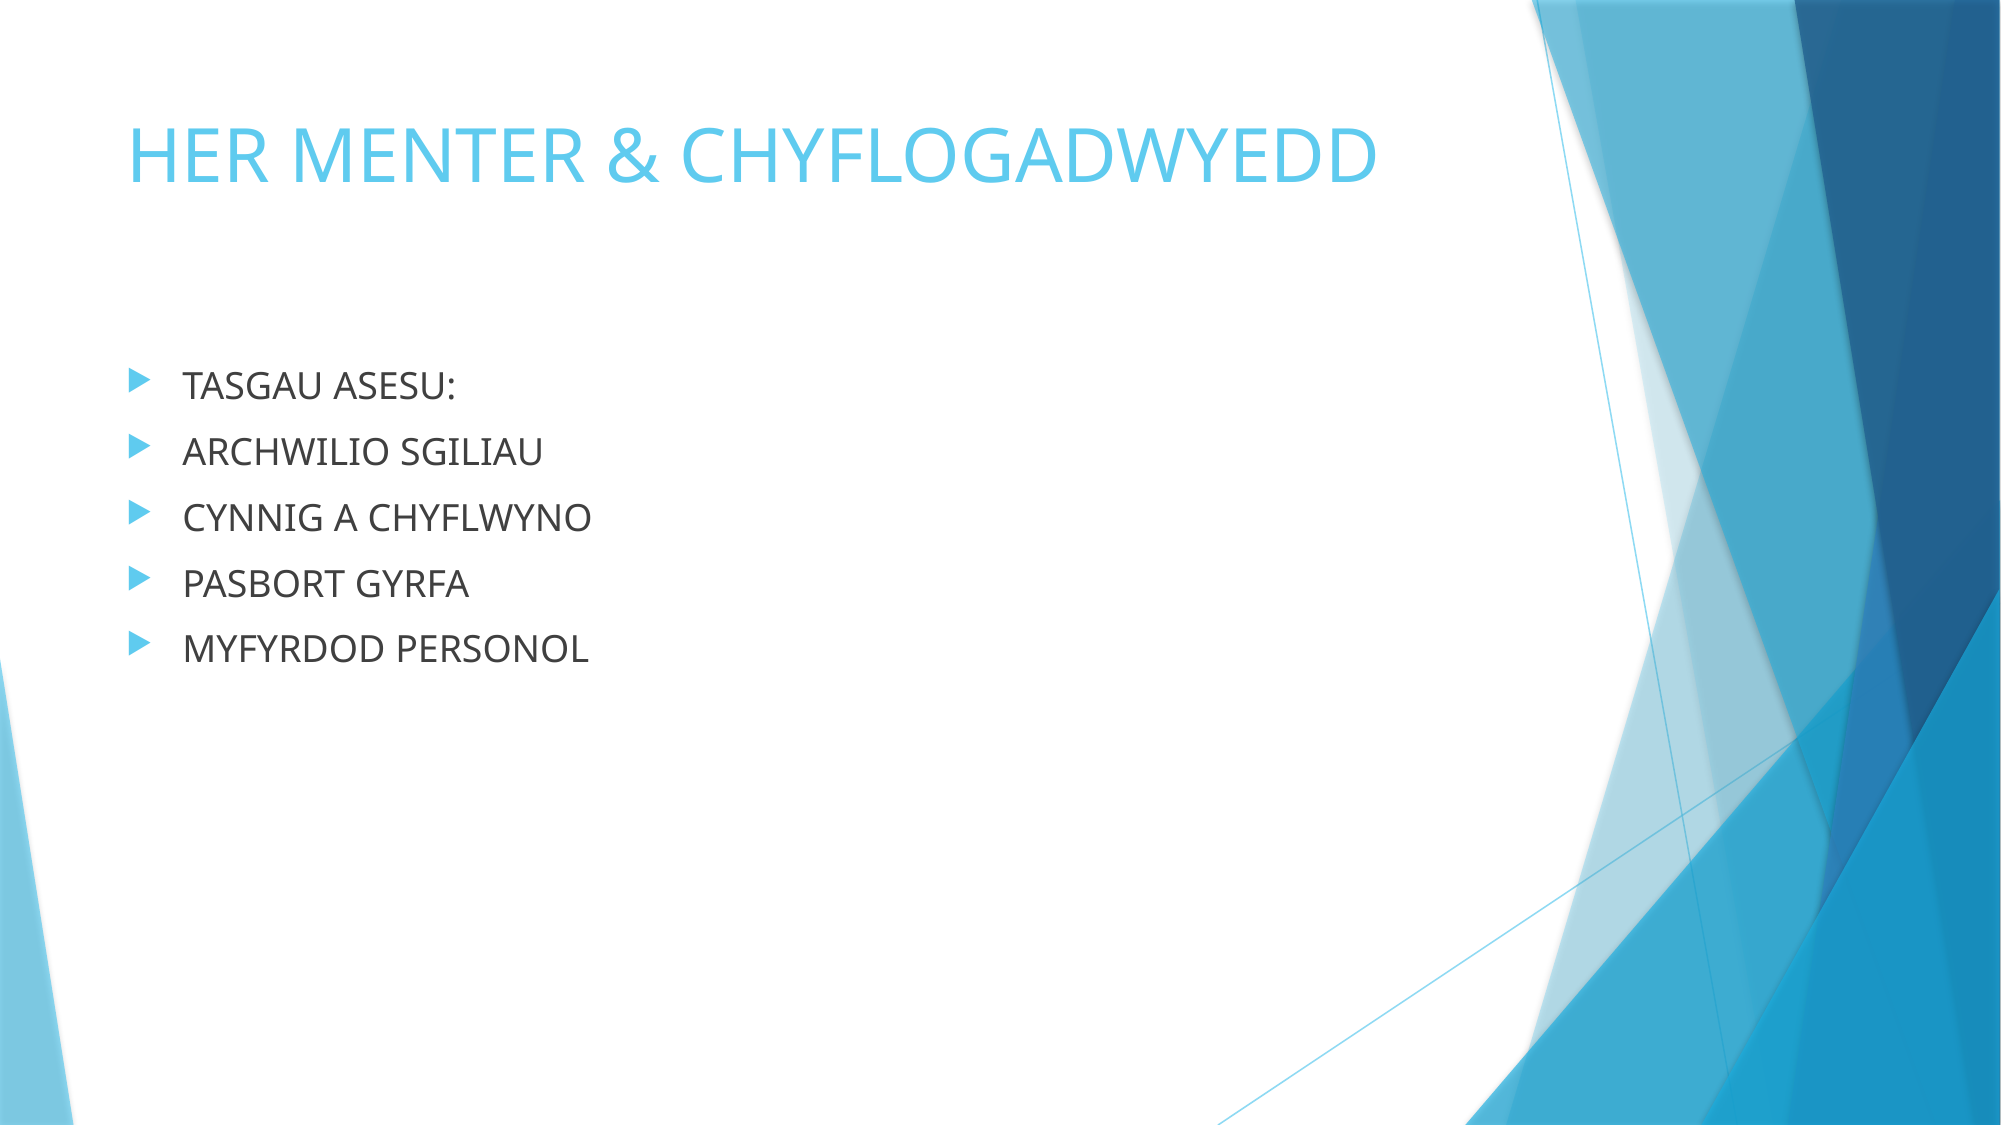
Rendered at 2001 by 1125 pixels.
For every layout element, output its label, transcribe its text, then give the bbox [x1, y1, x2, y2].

title HER MENTER & CHYFLOGADWYEDD [111, 99, 1522, 317]
list TASGAU ASESU: ARCHWILIO SGILIAU CYNNIG A CHYFLWYNO PASBORT GYRFA MYFYRDOD PERSONOL [111, 354, 1522, 992]
